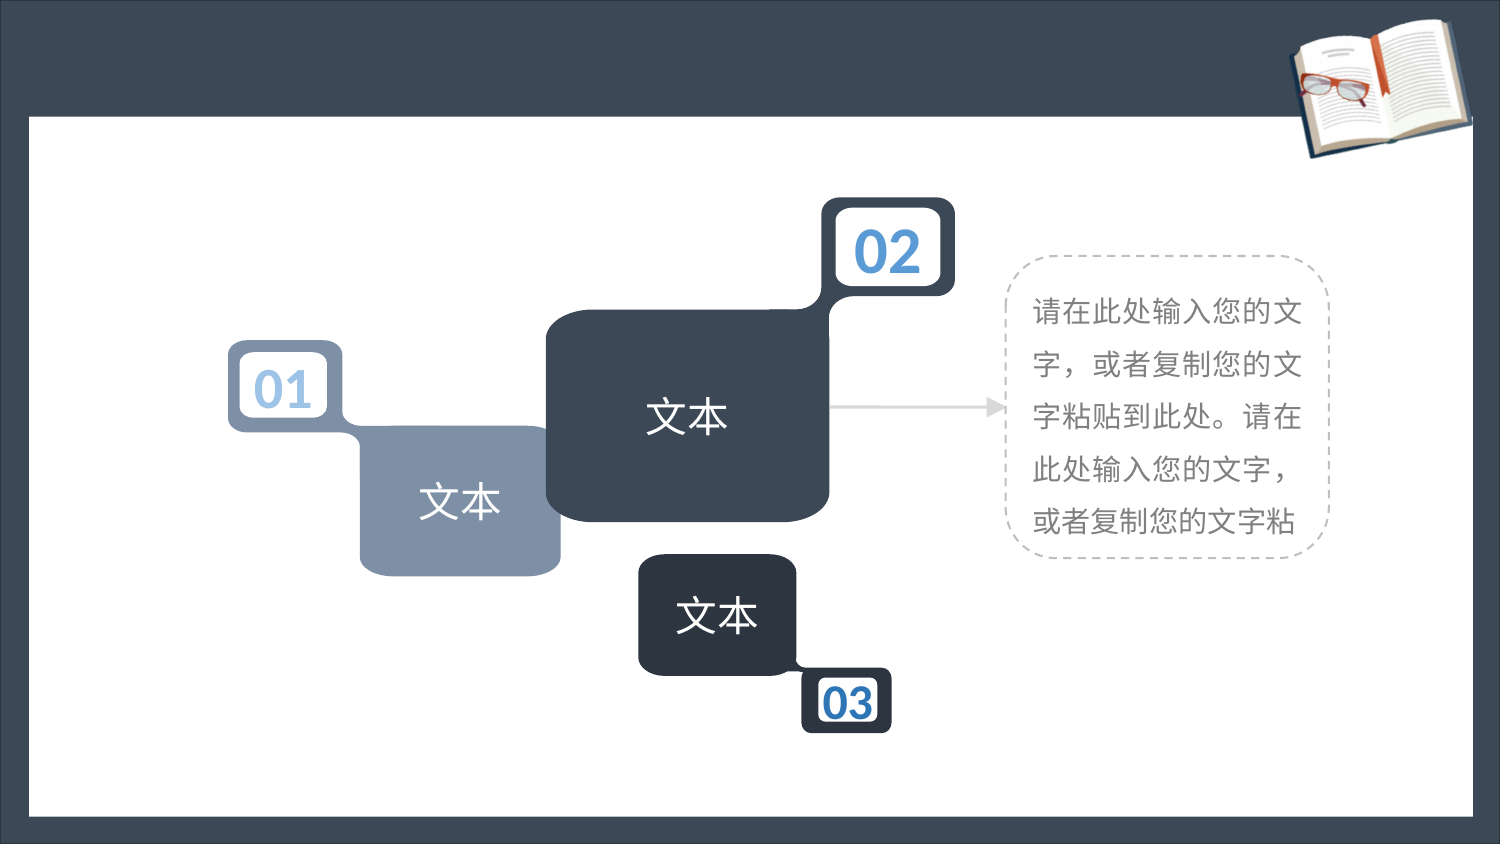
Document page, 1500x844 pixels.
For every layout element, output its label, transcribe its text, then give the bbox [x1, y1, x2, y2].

text_box 请在此处输入您的文字，或者复制您的文字粘贴到此处。请在此处输入您的文字，或者复制您的文字粘 [1004, 254, 1330, 560]
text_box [545, 197, 955, 523]
picture [1259, 0, 1500, 204]
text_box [638, 554, 892, 734]
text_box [228, 340, 561, 577]
